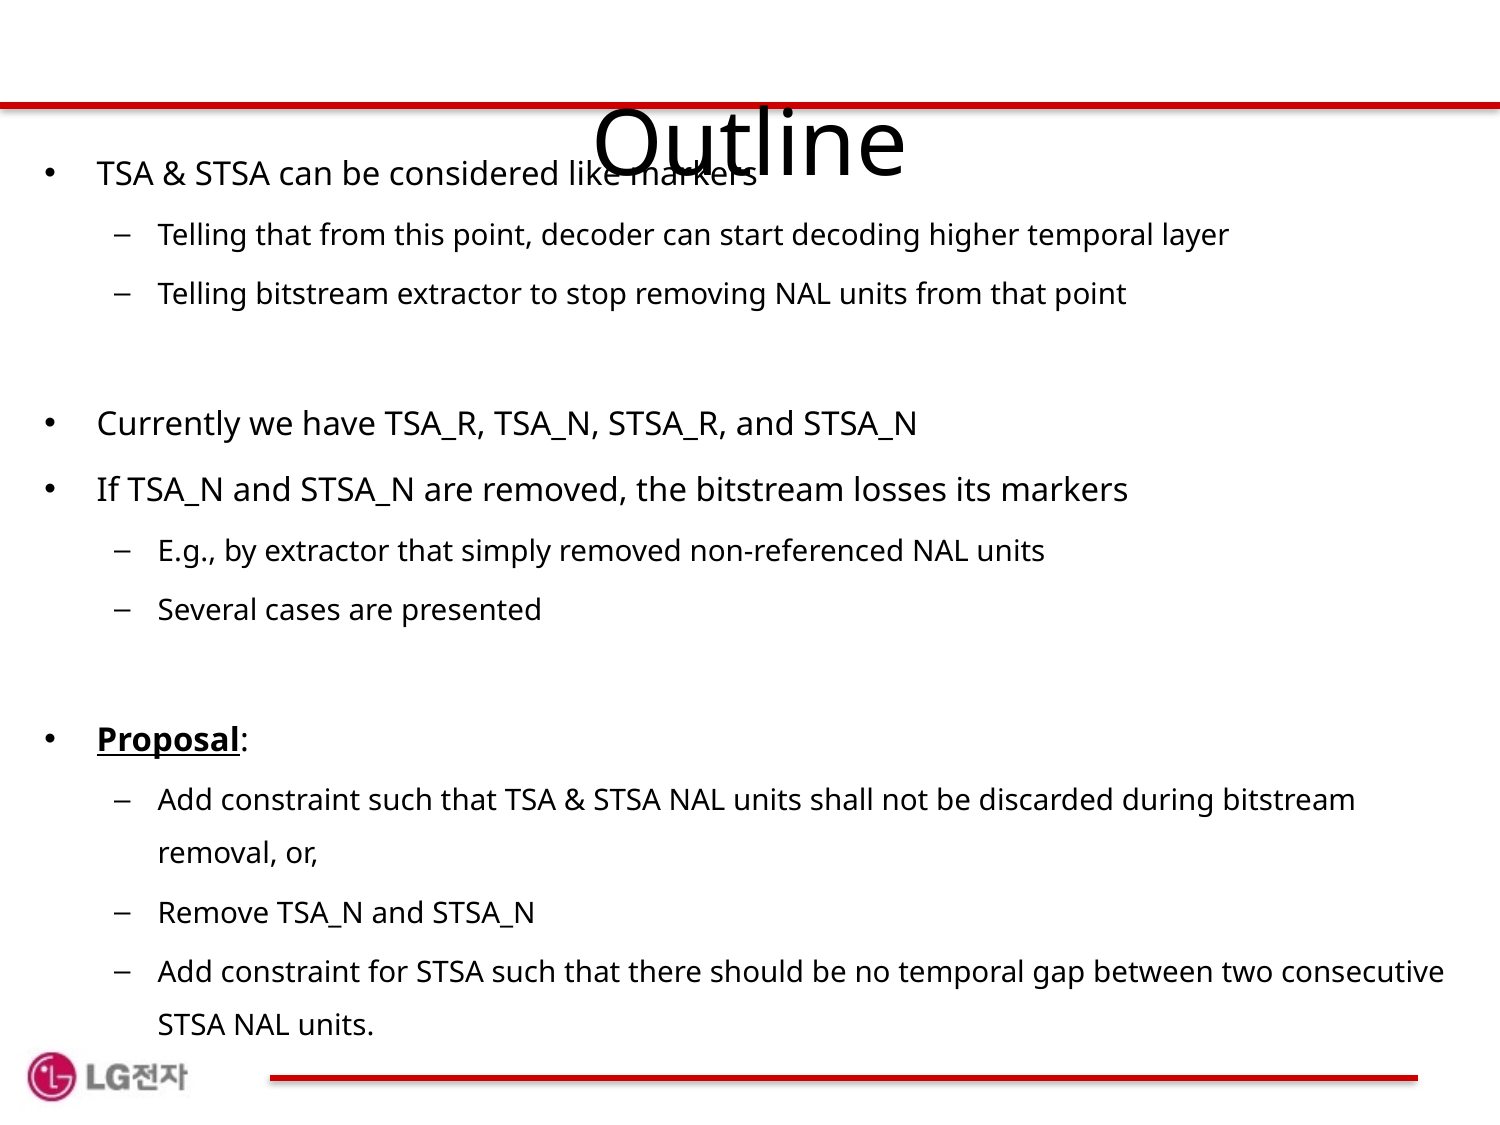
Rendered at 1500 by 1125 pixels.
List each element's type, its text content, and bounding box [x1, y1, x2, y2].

picture [0, 1037, 249, 1125]
title Outline [74, 44, 1426, 125]
list TSA & STSA can be considered like markers Telling that from this point, decoder can start decoding higher temporal layer Telling bitstream extractor to stop removing NAL units from that point Currently we have TSA_R, TSA_N, STSA_R, and STSA_N If TSA_N and STSA_N are removed, the bitstream losses its markers E.g., by extractor that simply removed non-referenced NAL units Several cases are presented Proposal: Add constraint such that TSA & STSA NAL units shall not be discarded during bitstream removal, or, Remove TSA_N and STSA_N Add constraint for STSA such that there should be no temporal gap between two consecutive STSA NAL units. [29, 125, 1471, 1059]
